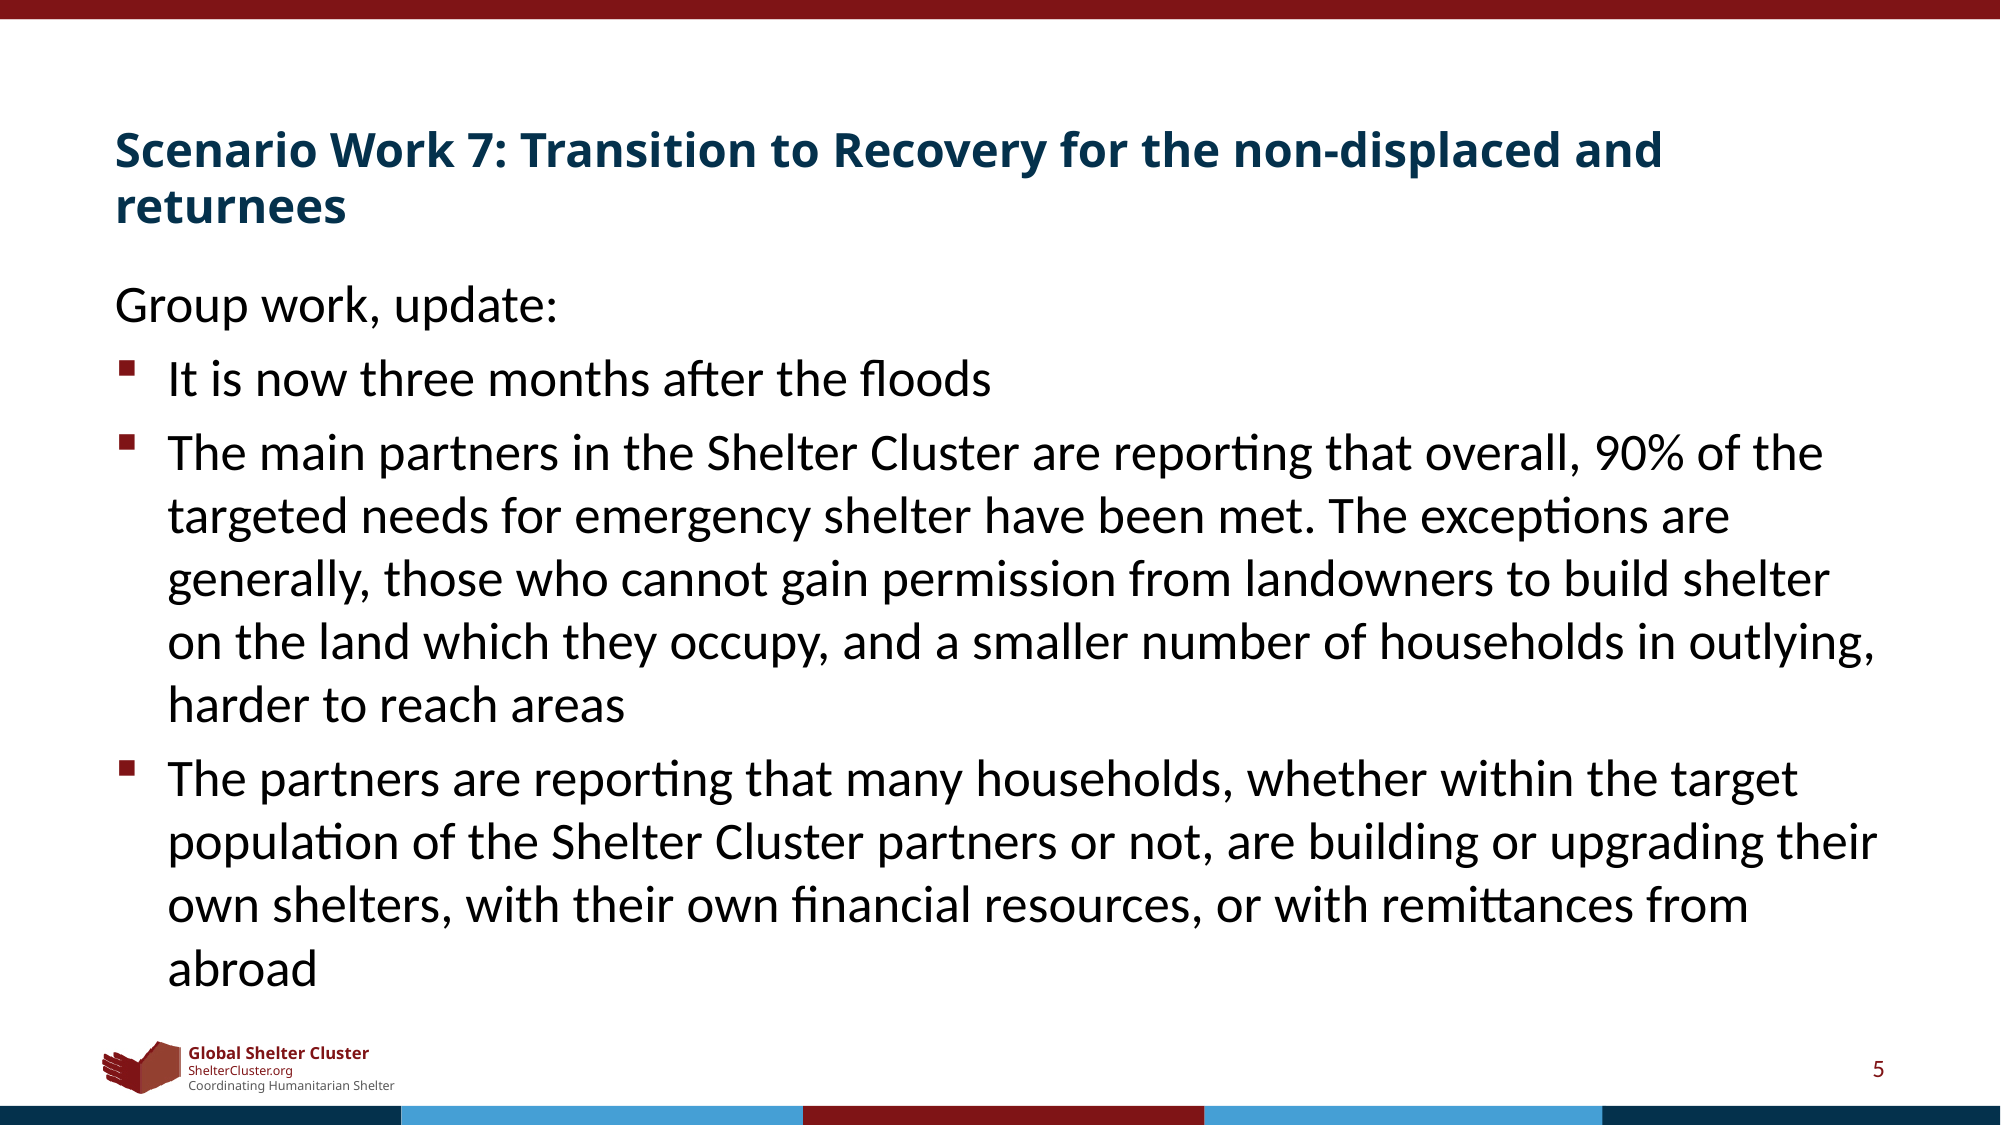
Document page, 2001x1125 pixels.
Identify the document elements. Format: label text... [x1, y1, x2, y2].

list Group work, update: It is now three months after the floods The main partners in the Shelter Cluster are reporting that overall, 90% of the targeted needs for emergency shelter have been met. The exceptions are generally, those who cannot gain permission from landowners to build shelter on the land which they occupy, and a smaller number of households in outlying, harder to reach areas The partners are reporting that many households, whether within the target population of the Shelter Cluster partners or not, are building or upgrading their own shelters, with their own financial resources, or with remittances from abroad [99, 262, 1900, 1005]
picture [102, 1041, 181, 1094]
title Scenario Work 7: Transition to Recovery for the non-displaced and returnees [99, 111, 1863, 262]
slide_number 5 [1433, 1037, 1900, 1098]
